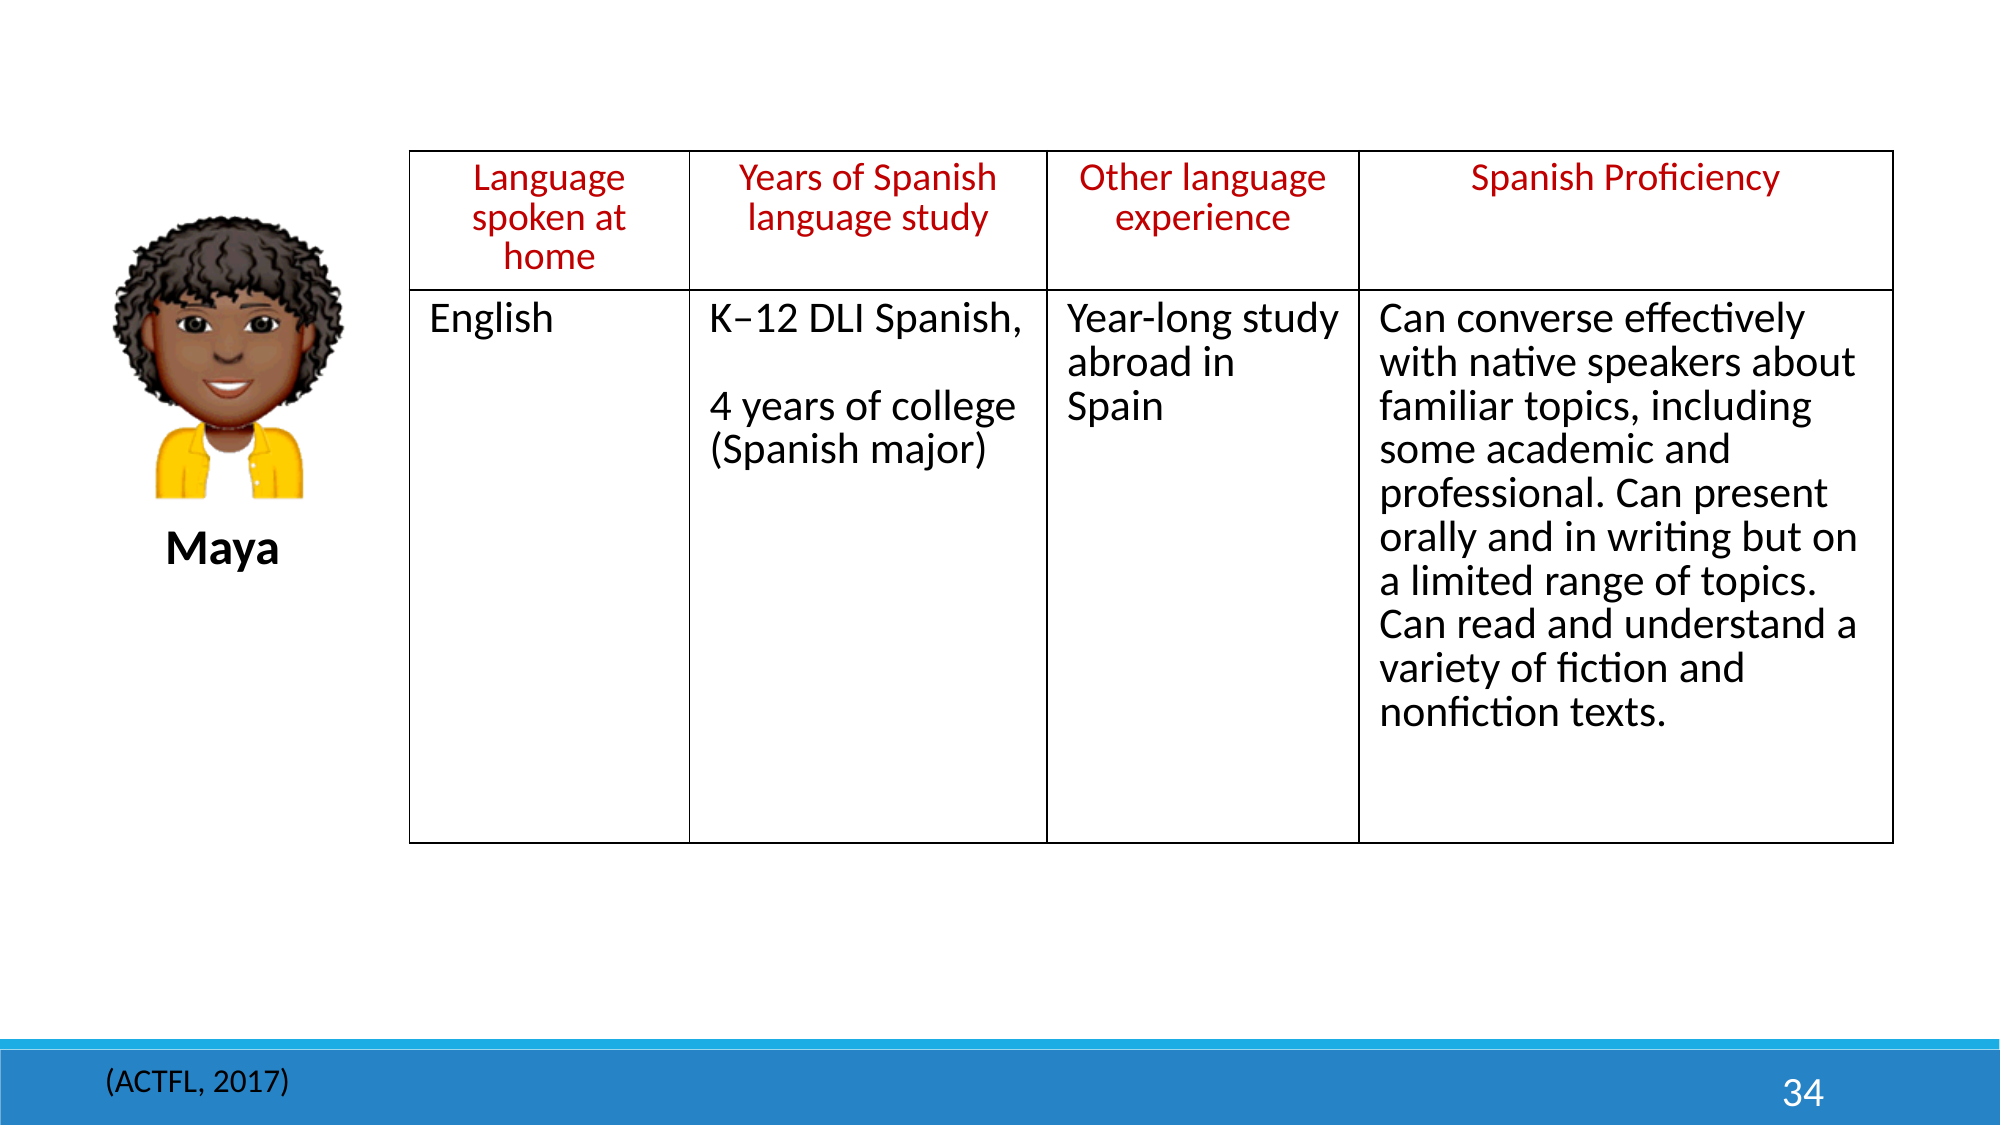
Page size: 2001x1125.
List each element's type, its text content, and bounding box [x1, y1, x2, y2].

table_header Other language experience [1048, 152, 1358, 289]
slide_number 34 [1624, 1059, 1840, 1120]
table_cell K–12 DLI Spanish, 4 years of college (Spanish major) [690, 291, 1046, 842]
table_cell English [410, 291, 689, 842]
text_box (ACTFL, 2017) [90, 1052, 410, 1107]
picture [104, 211, 349, 508]
table_header Years of Spanish language study [690, 152, 1046, 289]
text_box Maya [150, 516, 296, 582]
table_header Language spoken at home [410, 152, 689, 289]
table_cell Can converse effectively with native speakers about familiar topics, including some academic and professional. Can present orally and in writing but on a limited range of topics. Can read and understand a variety of fiction and nonfiction texts. [1360, 291, 1892, 842]
table_cell Year-long study abroad in Spain [1048, 291, 1358, 842]
table_header Spanish Proficiency [1360, 152, 1892, 289]
